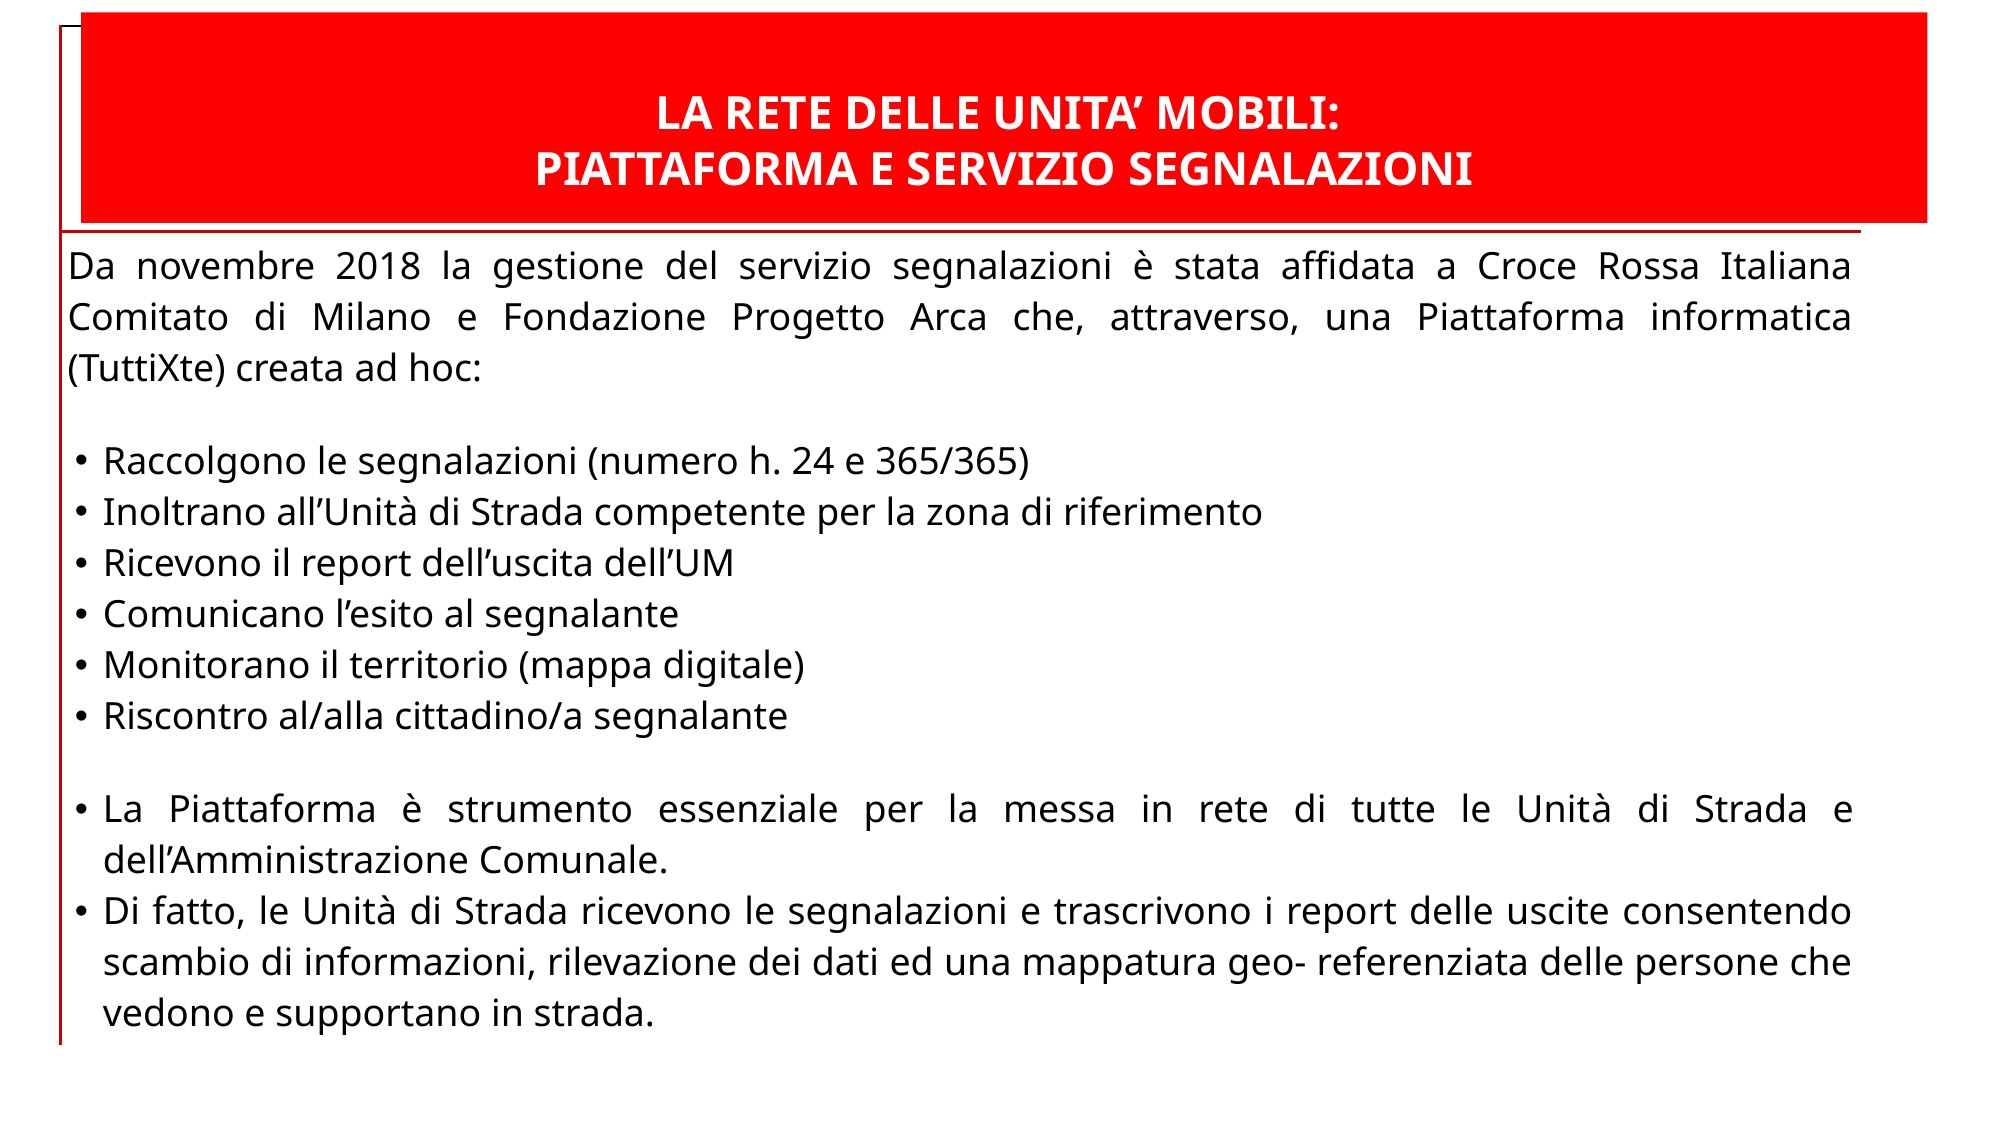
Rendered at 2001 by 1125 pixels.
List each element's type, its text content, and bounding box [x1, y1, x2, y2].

table_cell Da novembre 2018 la gestione del servizio segnalazioni è stata affidata a Croce Rossa Italiana Comitato di Milano e Fondazione Progetto Arca che, attraverso, una Piattaforma informatica (TuttiXte) creata ad hoc: Raccolgono le segnalazioni (numero h. 24 e 365/365) Inoltrano all’Unità di Strada competente per la zona di riferimento Ricevono il report dell’uscita dell’UM Comunicano l’esito al segnalante Monitorano il territorio (mappa digitale) Riscontro al/alla cittadino/a segnalante La Piattaforma è strumento essenziale per la messa in rete di tutte le Unità di Strada e dell’Amministrazione Comunale. Di fatto, le Unità di Strada ricevono le segnalazioni e trascrivono i report delle uscite consentendo scambio di informazioni, rilevazione dei dati ed una mappatura geo- referenziata delle persone che vedono e supportano in strada. [62, 233, 1860, 1045]
title LA RETE DELLE UNITA’ MOBILI: PIATTAFORMA E SERVIZIO SEGNALAZIONI [81, 12, 1928, 223]
table_header © Comune di Milano [62, 27, 1860, 230]
